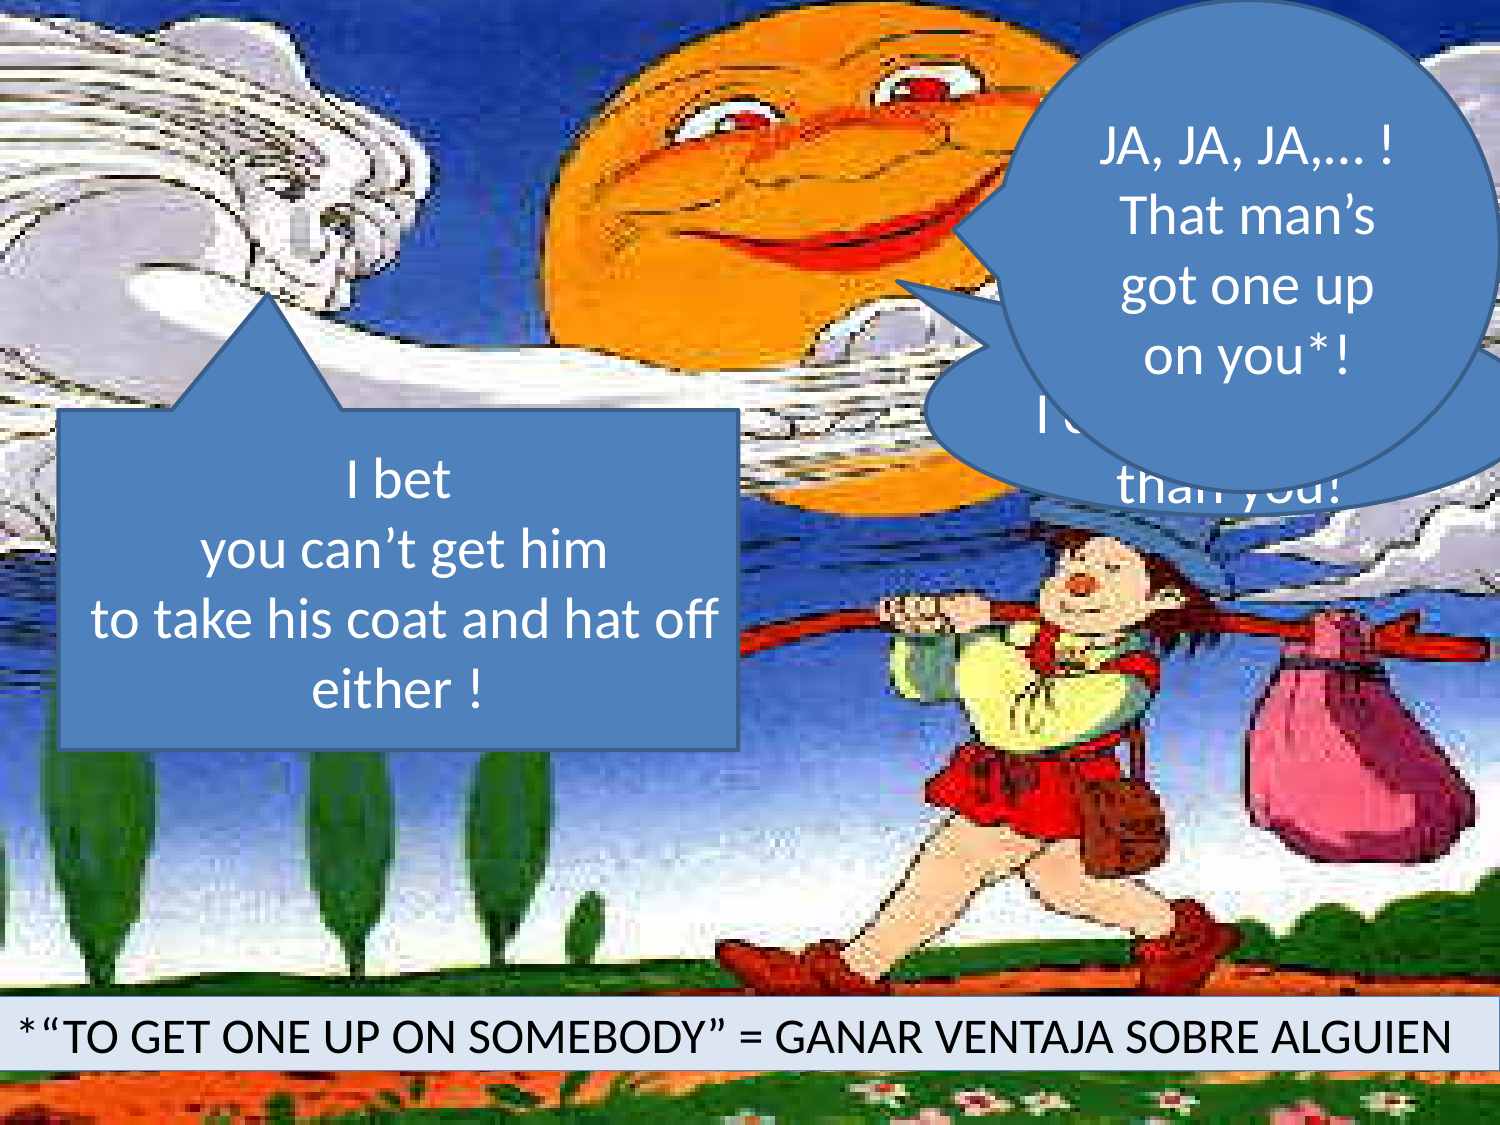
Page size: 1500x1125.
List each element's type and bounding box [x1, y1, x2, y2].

list [0, 0, 1500, 1125]
